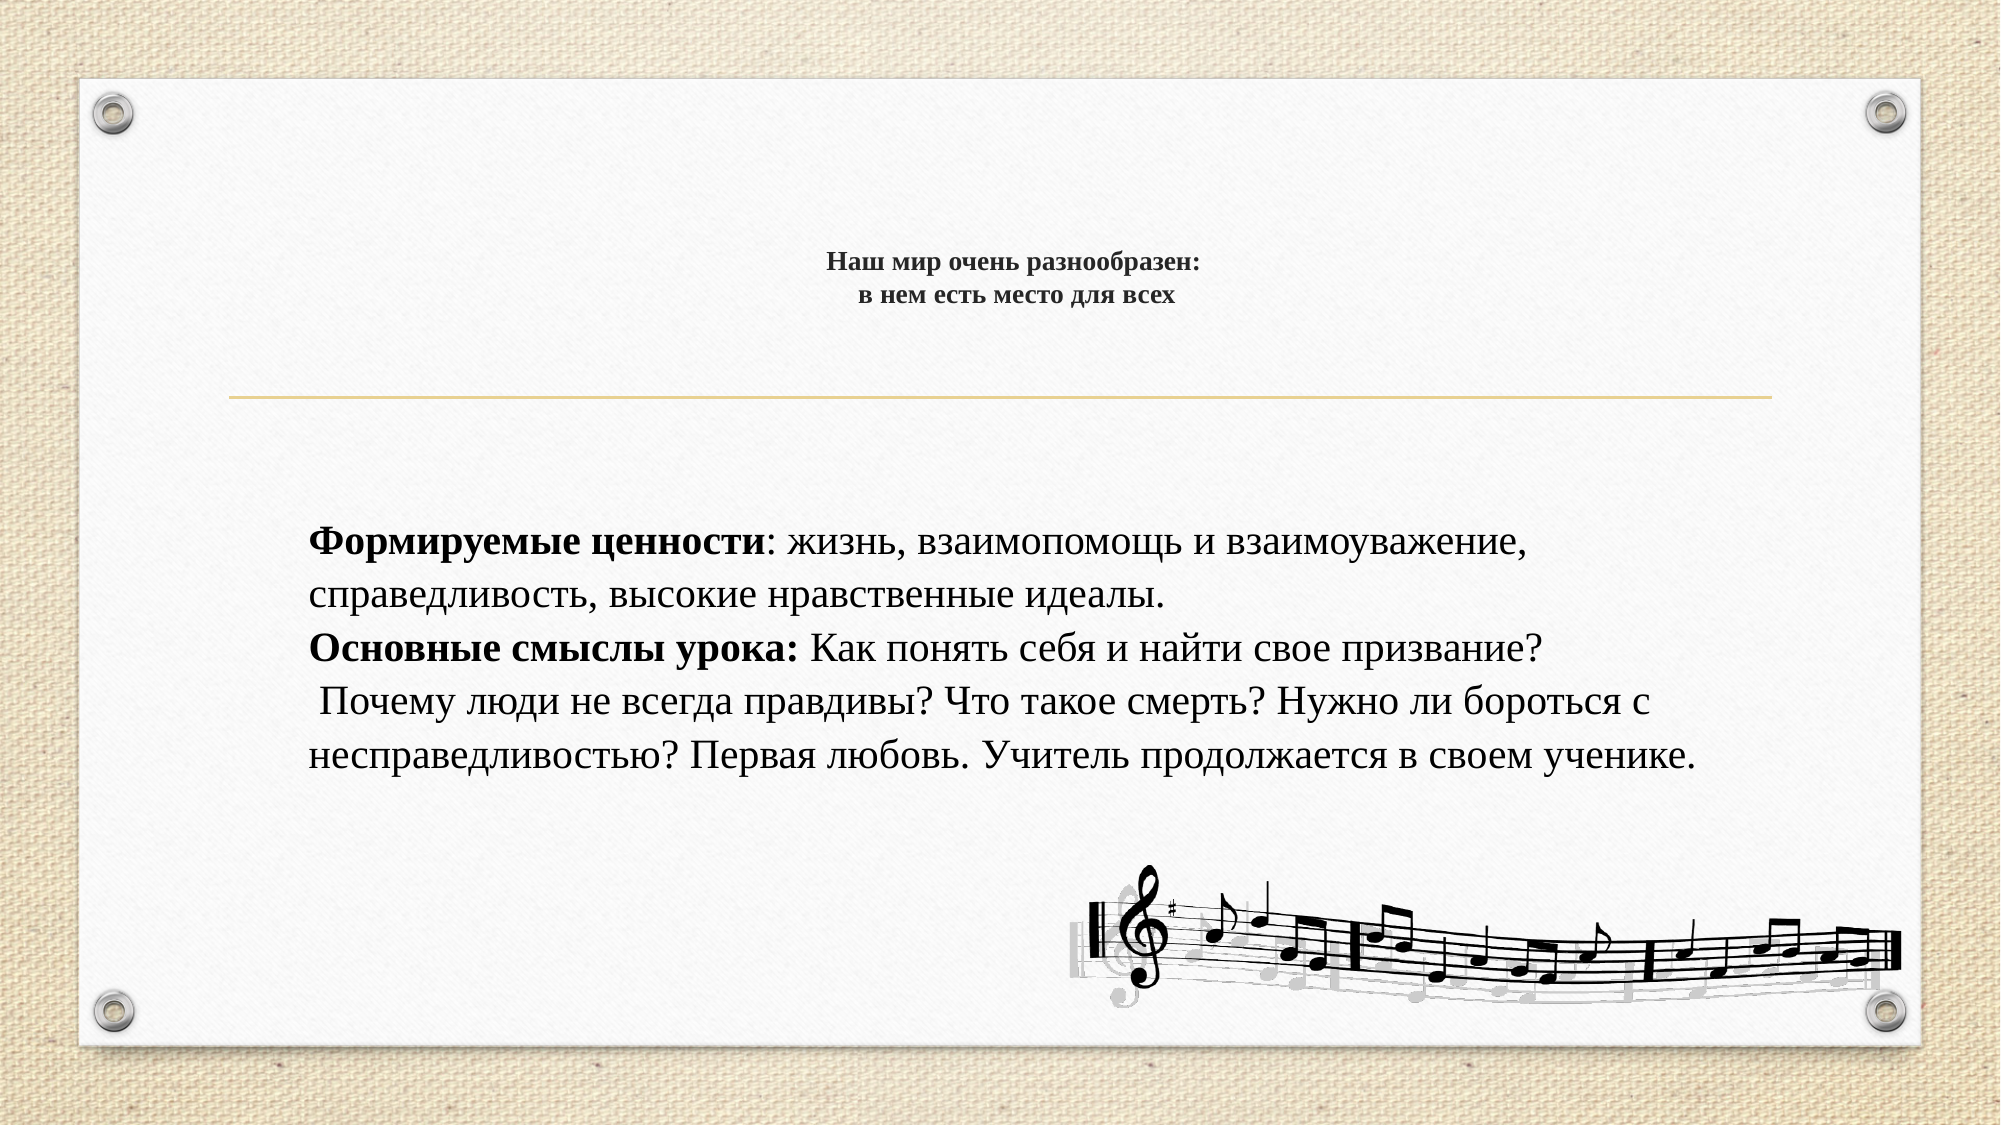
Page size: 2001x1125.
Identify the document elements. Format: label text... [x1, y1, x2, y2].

picture [0, 0, 2001, 1125]
text_box Формируемые ценности: жизнь, взаимопомощь и взаимоуважение, справедливость, высокие нравственные идеалы. Основные смыслы урока: Как понять себя и найти свое призвание? Почему люди не всегда правдивы? Что такое смерть? Нужно ли бороться с несправедливостью? Первая любовь. Учитель продолжается в своем ученике. [293, 360, 1788, 784]
title Наш мир очень разнообразен: в нем есть место для всех [226, 168, 1802, 383]
